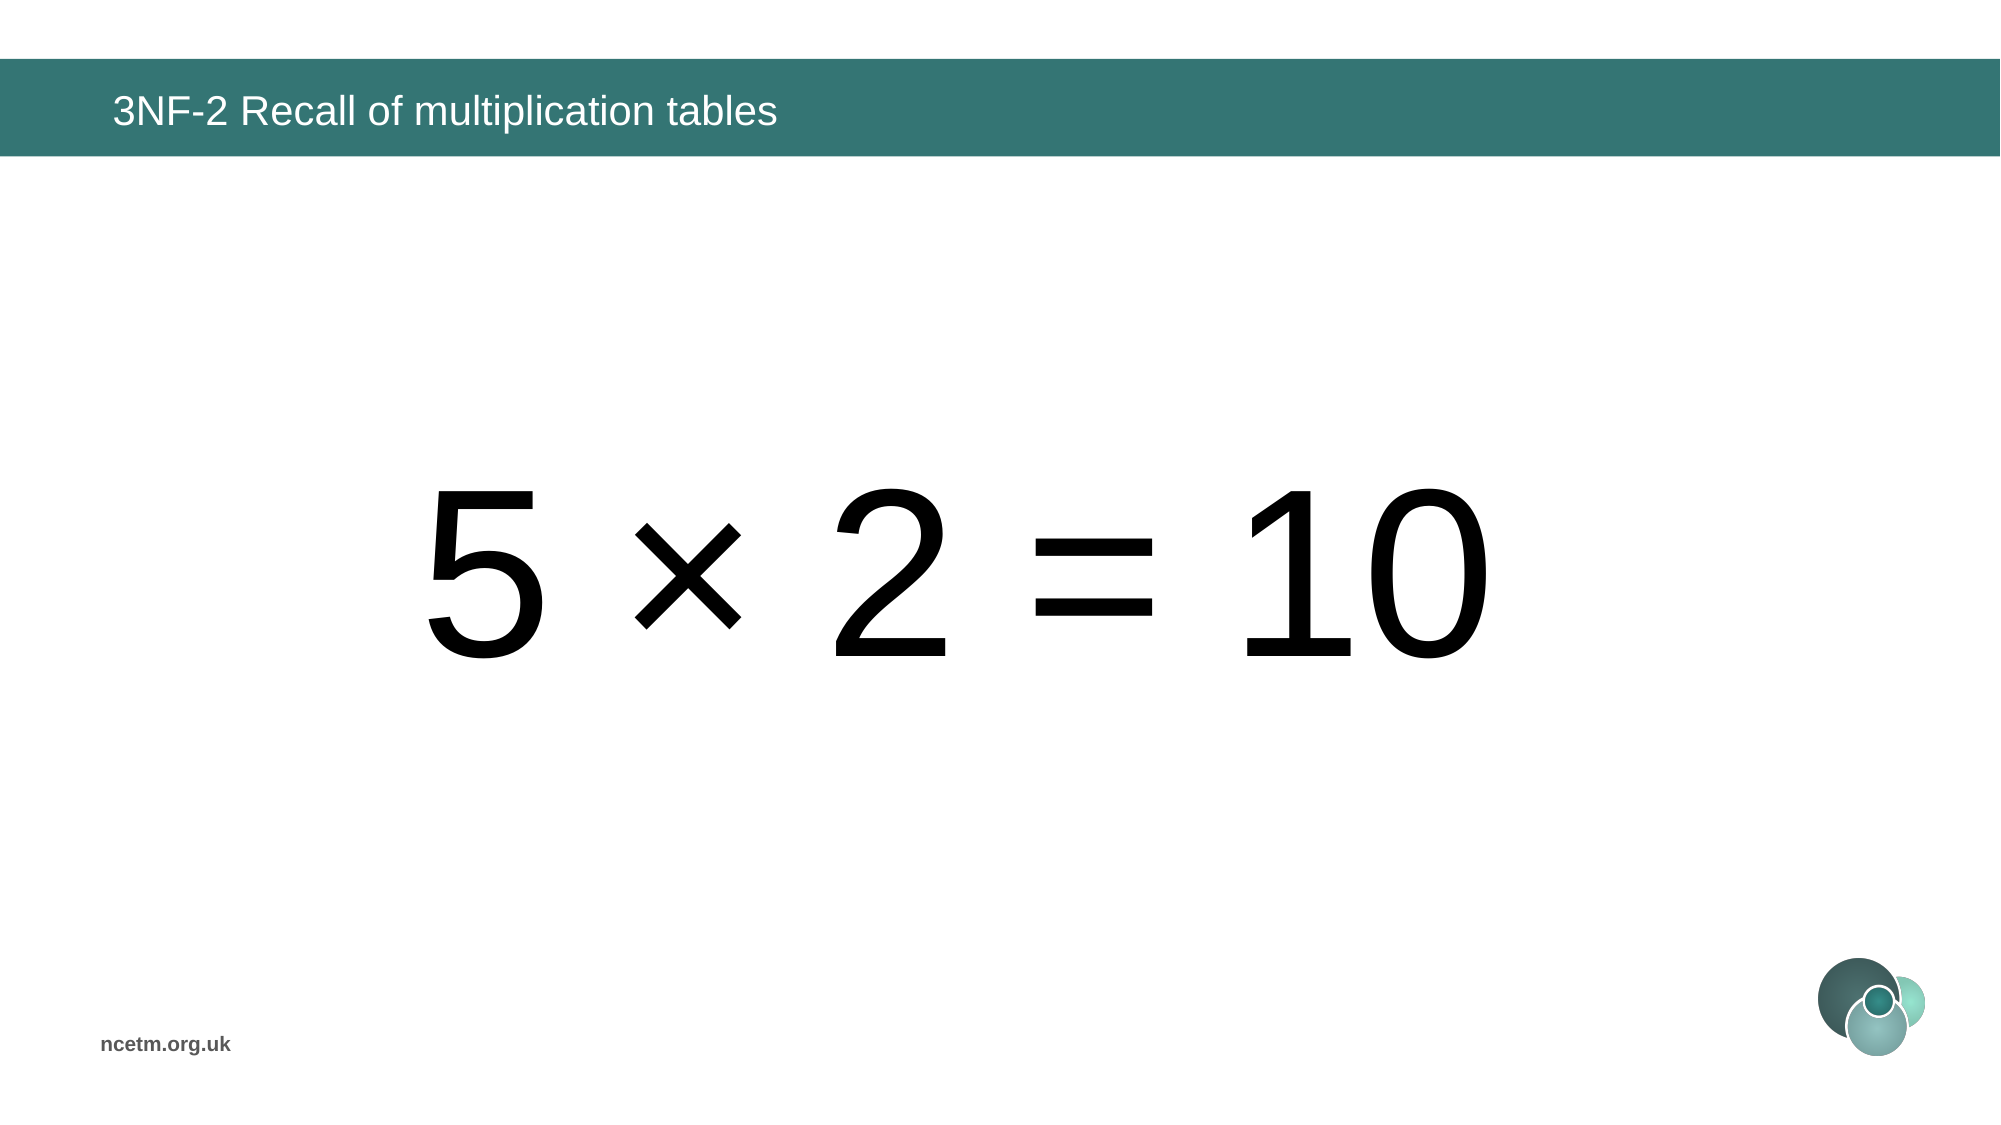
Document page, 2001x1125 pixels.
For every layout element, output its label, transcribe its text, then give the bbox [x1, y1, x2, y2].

title 3NF-2 Recall of multiplication tables [97, 76, 1945, 147]
text_box 5 × 2 = [404, 409, 1214, 712]
text_box 10 [1214, 409, 1511, 712]
picture [1818, 958, 1925, 1056]
